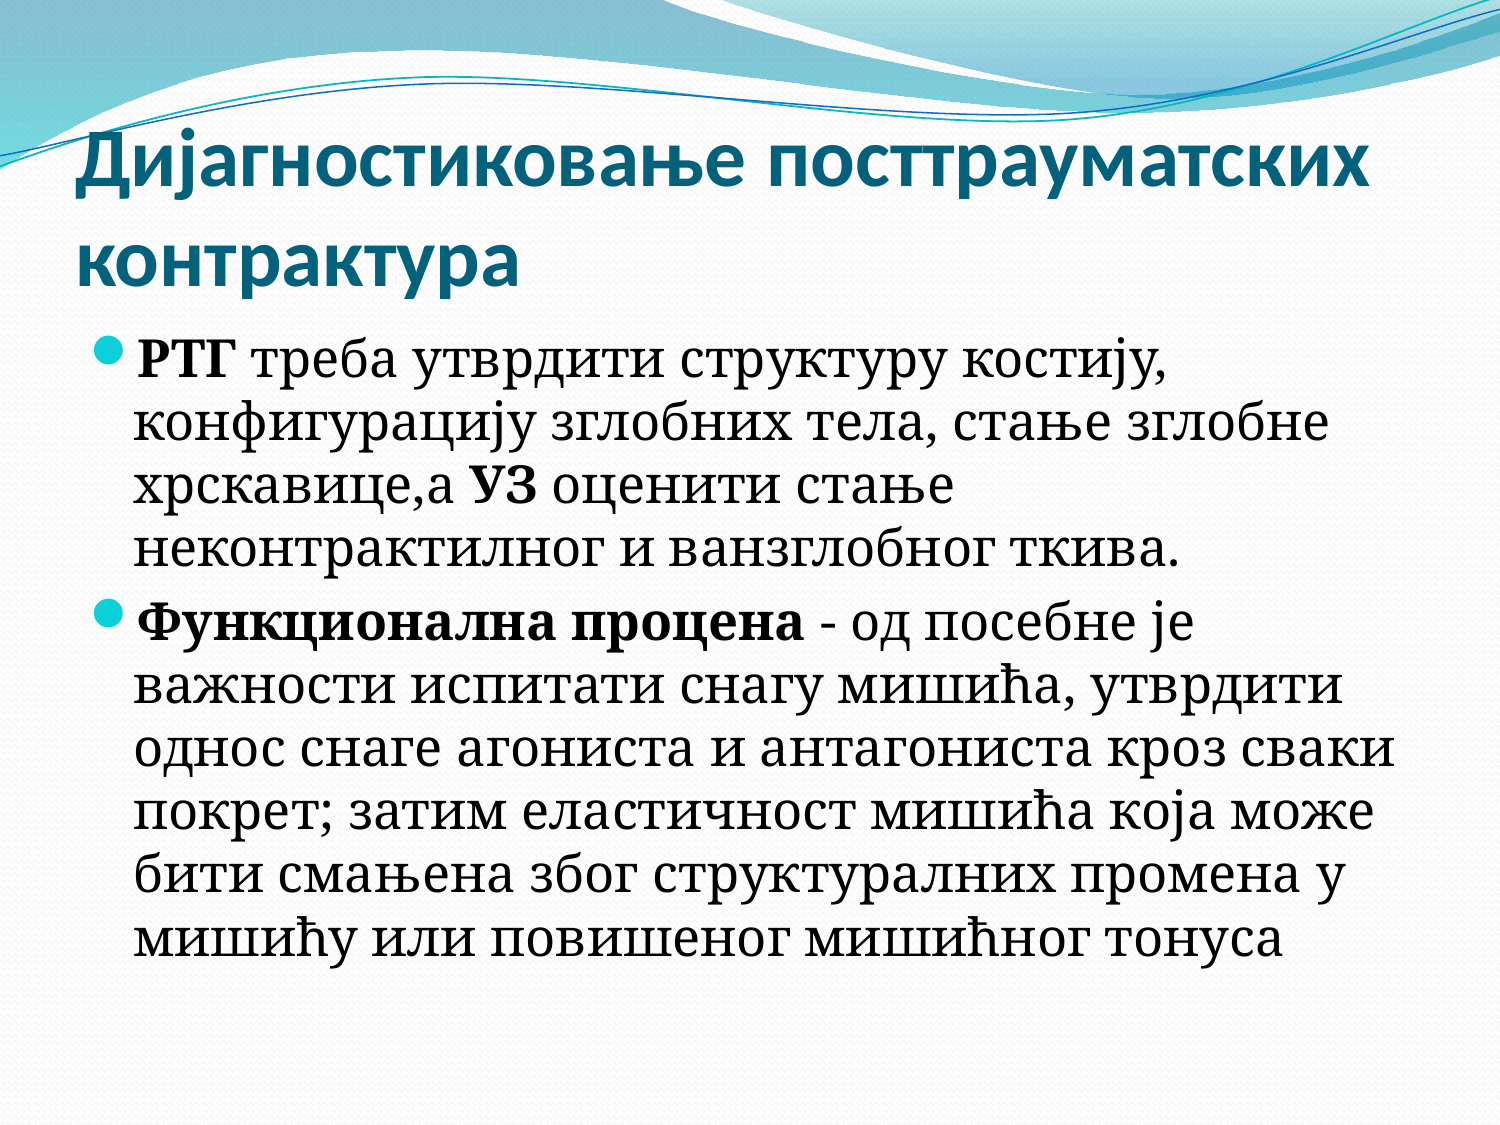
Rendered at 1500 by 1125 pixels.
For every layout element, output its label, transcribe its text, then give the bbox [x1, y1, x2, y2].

title Дијагностиковање посттрауматских контрактура [75, 115, 1425, 303]
list РТГ треба утврдити структуру костију, конфигурацију зглобних тела, стање зглобне хрскавице,а УЗ оценити стање неконтрактилног и ванзглобног ткива. Функционална процена - од посебне је важности испитати снагу мишића, утврдити однос снаге агониста и антагониста кроз сваки покрет; затим еластичност мишића која може бити смањена због структуралних промена у мишићу или повишеног мишићног тонуса [75, 317, 1425, 1038]
